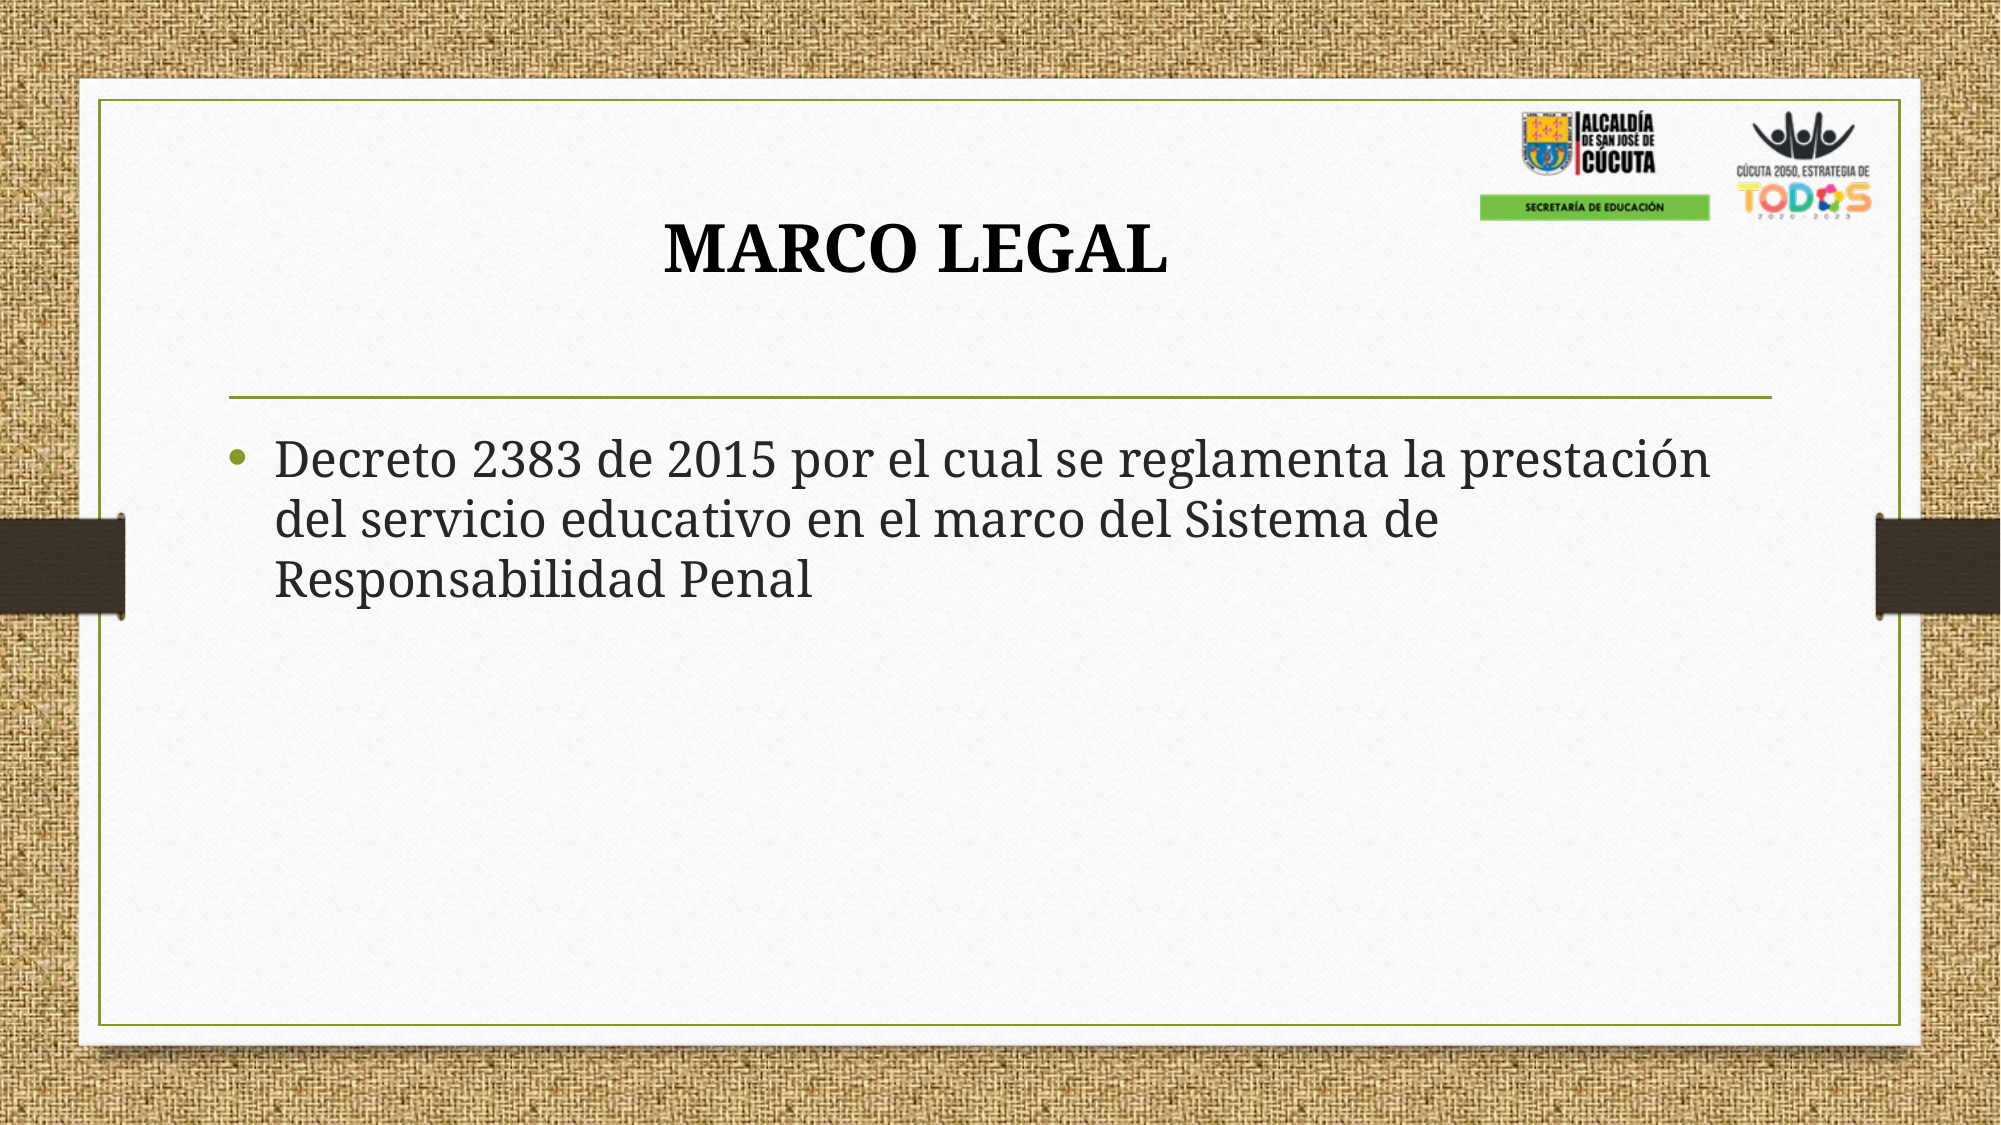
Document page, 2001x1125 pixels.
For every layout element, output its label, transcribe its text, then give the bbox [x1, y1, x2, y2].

text_box MARCO LEGAL [580, 198, 1254, 339]
list Decreto 2383 de 2015 por el cual se reglamenta la prestación del servicio educativo en el marco del Sistema de Responsabilidad Penal [212, 419, 1788, 964]
text_box [469, 110, 799, 308]
picture [0, 0, 2001, 1125]
